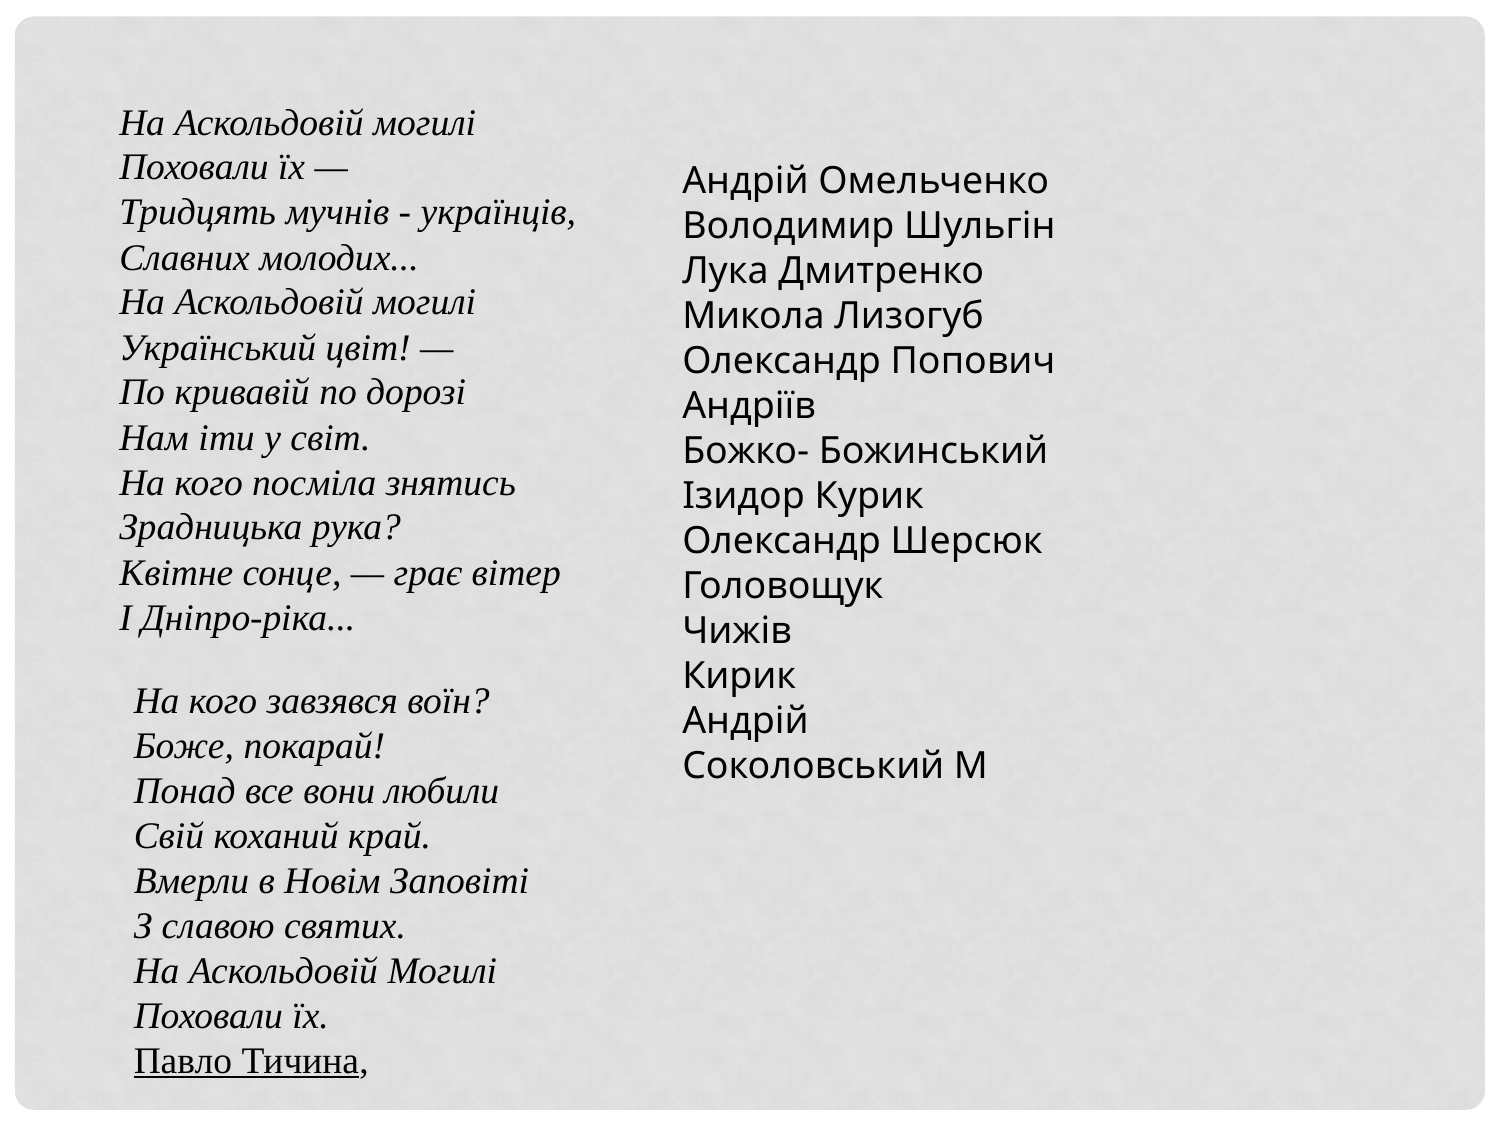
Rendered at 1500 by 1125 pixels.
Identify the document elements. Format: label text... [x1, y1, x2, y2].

text_box Андрій Омельченко Володимир Шульгін Лука Дмитренко Микола Лизогуб Олександр Попович Андріїв Божко- Божинський Ізидор Курик Олександр Шерсюк Головощук Чижів Кирик Андрій Соколовський М [667, 149, 1465, 801]
text_box На кого завзявся воїн? Боже, покарай! Понад все вони любили Свій коханий край. Вмерли в Новім Заповіті З славою святих. На Аскольдовій Могилі Поховали їх. Павло Тичина, [43, 696, 682, 1093]
text_box На Аскольдовій могилі Поховали їх — Тридцять мучнів - українців, Славних молодих... На Аскольдовій могилі Український цвіт! — По кривавій по дорозі Нам іти у світ. На кого посміла знятись Зрадницька рука? Квітне сонце, — грає вітер І Дніпро-ріка... [29, 90, 680, 696]
picture [14, 16, 1485, 1110]
